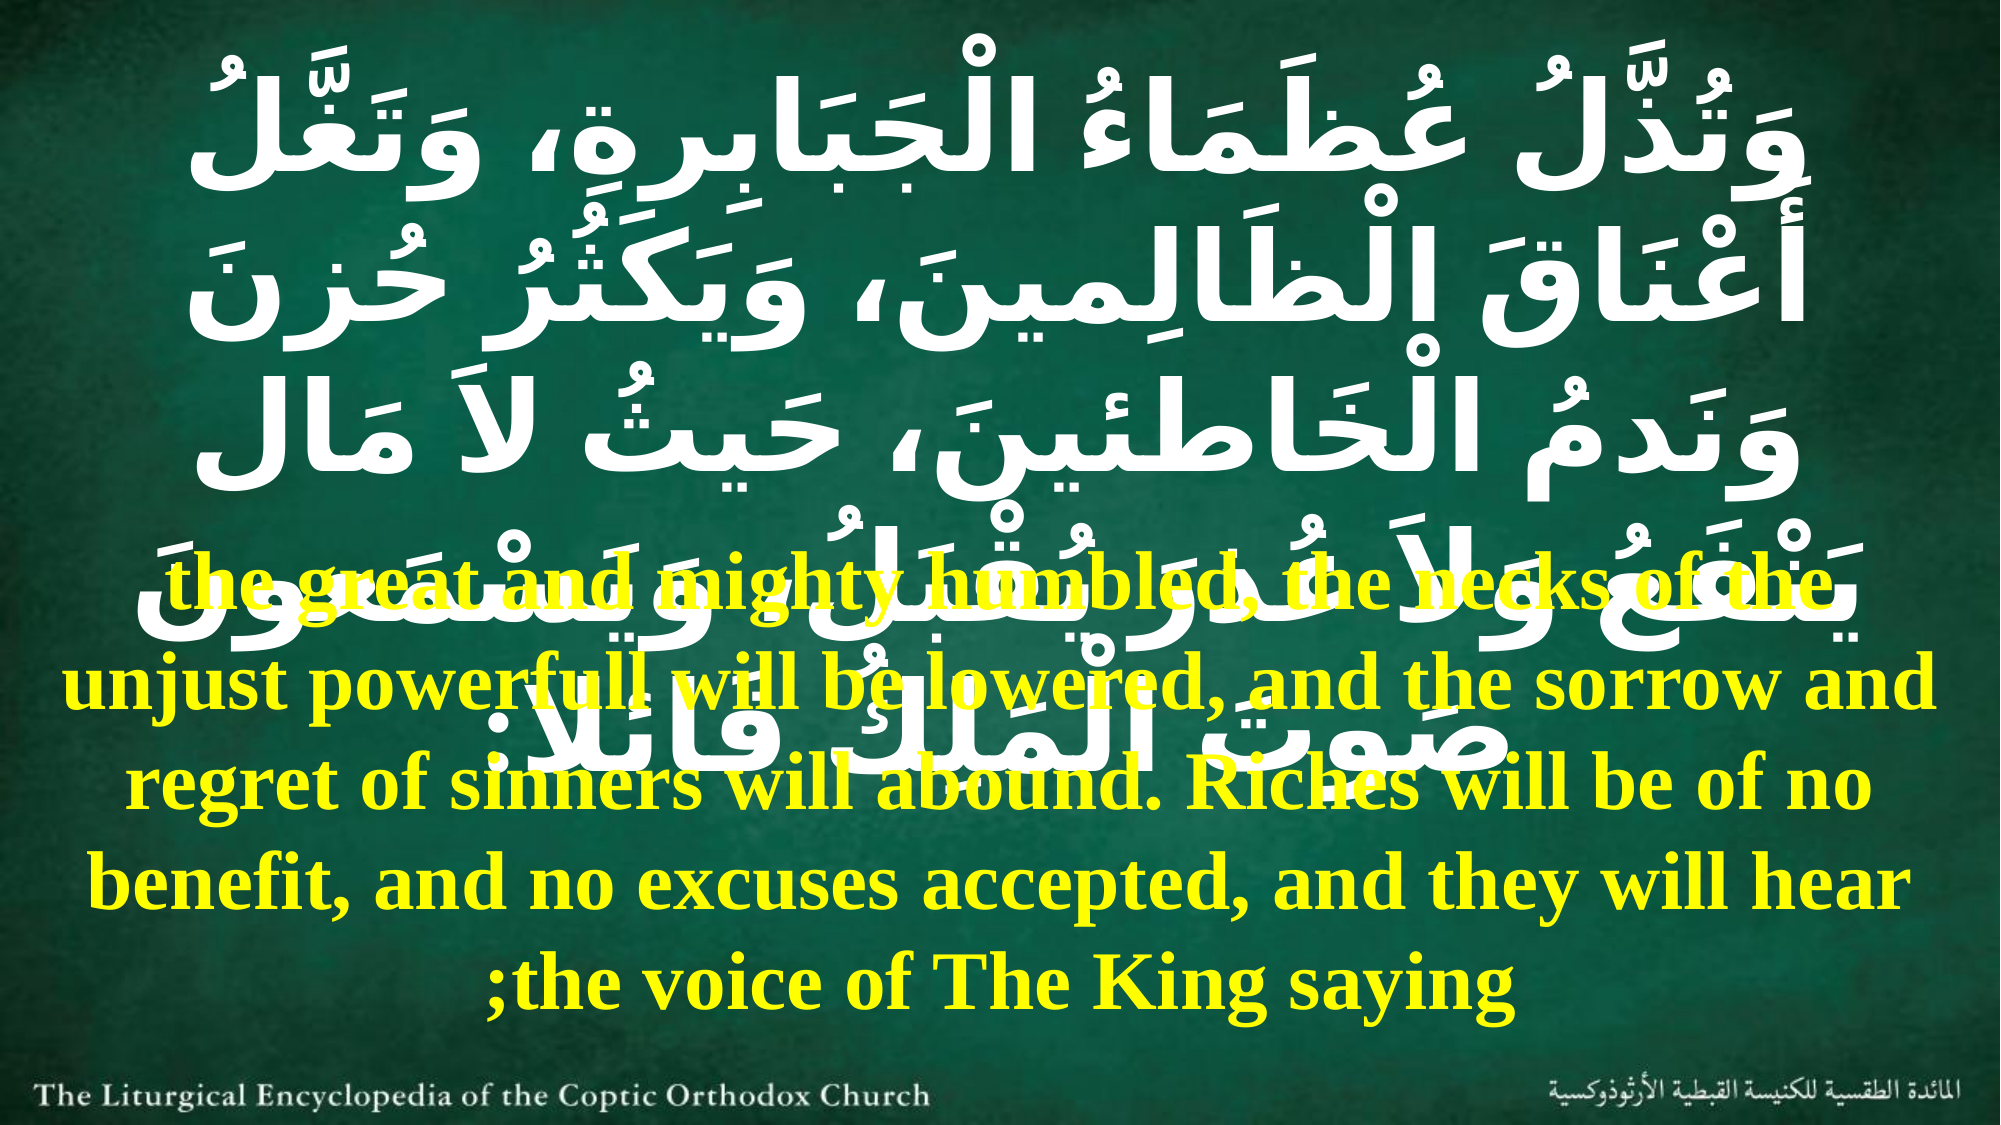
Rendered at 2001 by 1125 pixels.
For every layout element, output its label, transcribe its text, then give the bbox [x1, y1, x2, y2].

picture [0, 0, 2000, 1125]
text_box وَتُذَّلُ عُظَمَاءُ الْجَبَابِرةِ، وَتَغَّلُ أَعْنَاقَ الْظَالِمينَ، وَيَكَثُرُ حُزنَ وَنَدمُ الْخَاطئينَ، حَيثُ لاَ مَال يَنْفَعُ وَلاَ عُذرَ يُقْبَلُ، وَيَسْمَعونَ صَوتَ الْمَلِكُ قَائلا: [29, 38, 1968, 804]
text_box the great and mighty humbled, the necks of the unjust powerfull will be lowered, and the sorrow and regret of sinners will abound. Riches will be of no benefit, and no excuses accepted, and they will hear the voice of The King saying; [31, 519, 1969, 1070]
